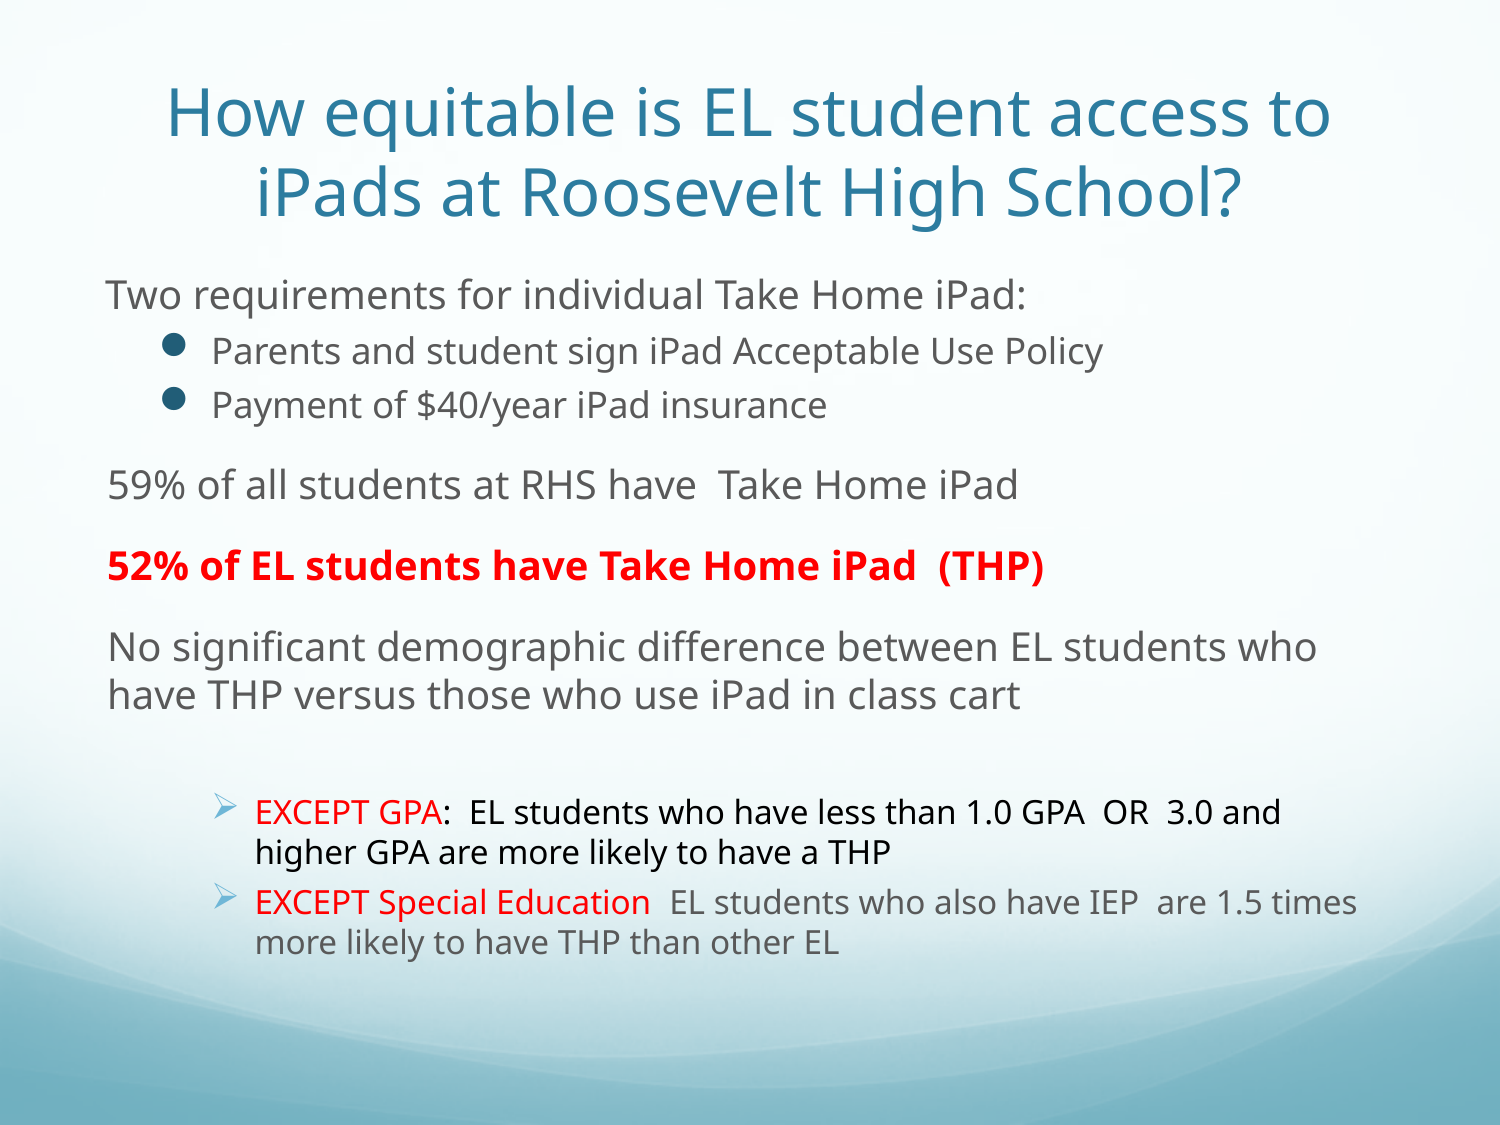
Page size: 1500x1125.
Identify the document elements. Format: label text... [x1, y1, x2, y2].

list Two requirements for individual Take Home iPad: Parents and student sign iPad Acceptable Use Policy Payment of $40/year iPad insurance 59% of all students at RHS have Take Home iPad 52% of EL students have Take Home iPad (THP) No significant demographic difference between EL students who have THP versus those who use iPad in class cart EXCEPT GPA: EL students who have less than 1.0 GPA OR 3.0 and higher GPA are more likely to have a THP EXCEPT Special Education EL students who also have IEP are 1.5 times more likely to have THP than other EL [90, 262, 1410, 975]
title How equitable is EL student access to iPads at Roosevelt High School? [90, 17, 1410, 237]
